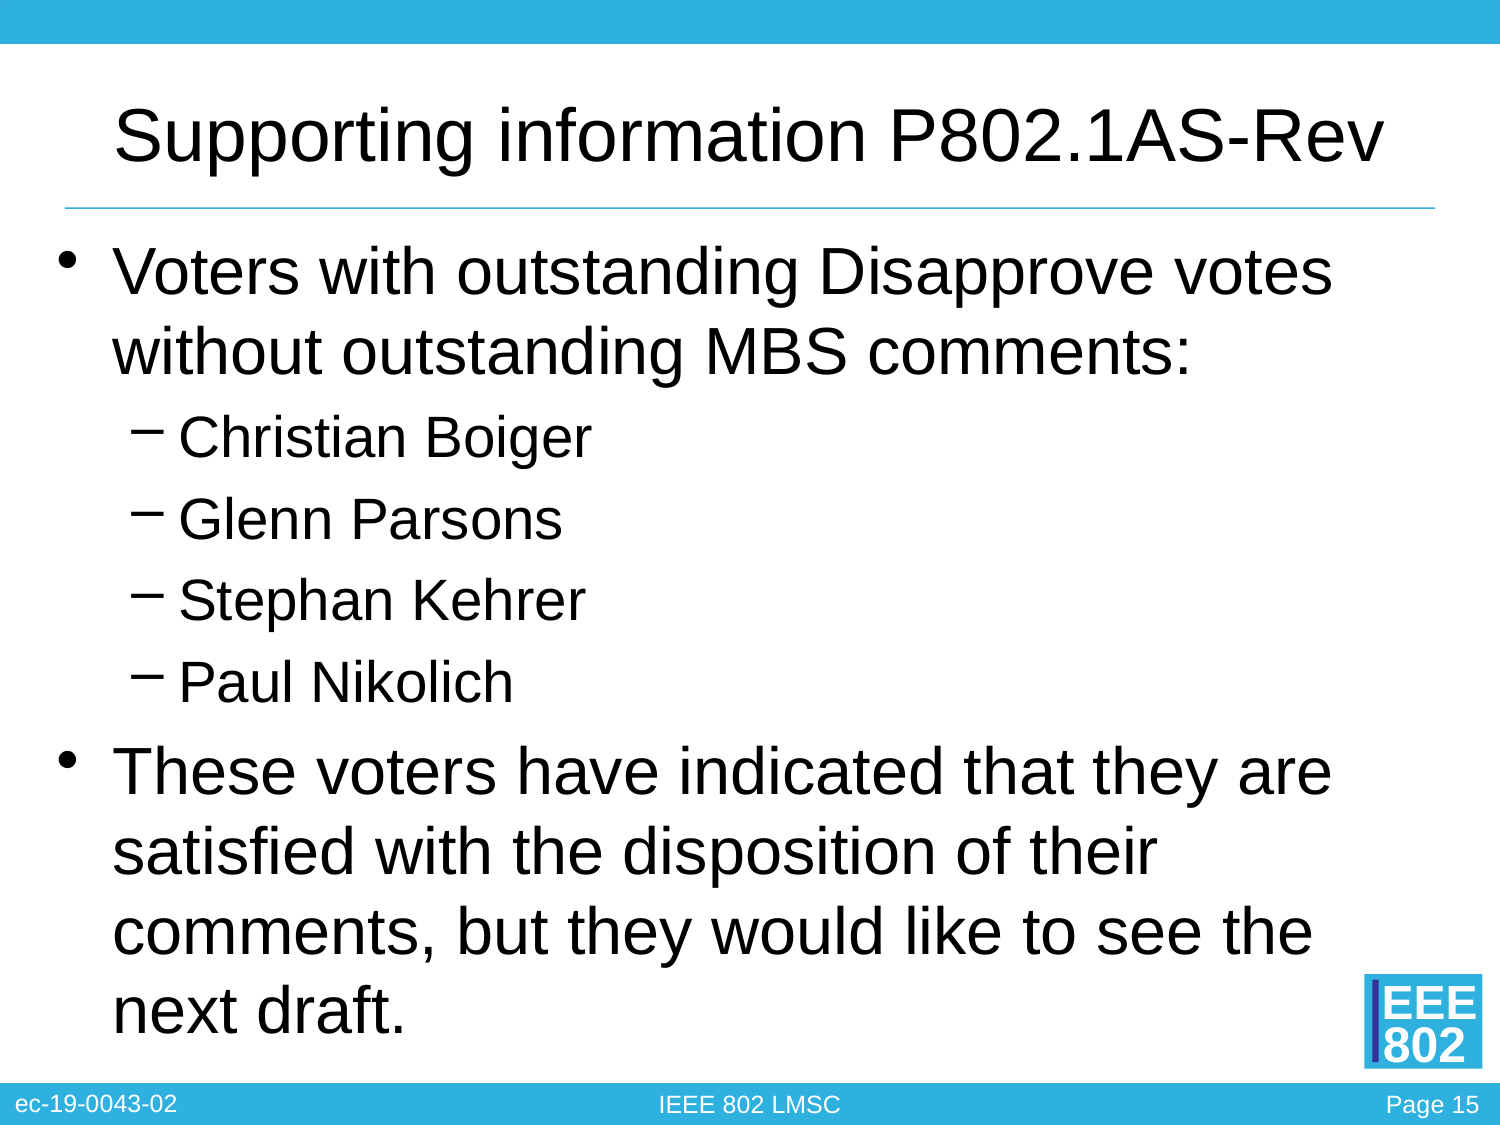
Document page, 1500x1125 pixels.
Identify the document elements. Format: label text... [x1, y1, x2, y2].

title Supporting information P802.1AS-Rev [75, 66, 1425, 197]
list Voters with outstanding Disapprove votes without outstanding MBS comments: Christian Boiger Glenn Parsons Stephan Kehrer Paul Nikolich These voters have indicated that they are satisfied with the disposition of their comments, but they would like to see the next draft. [41, 220, 1392, 963]
